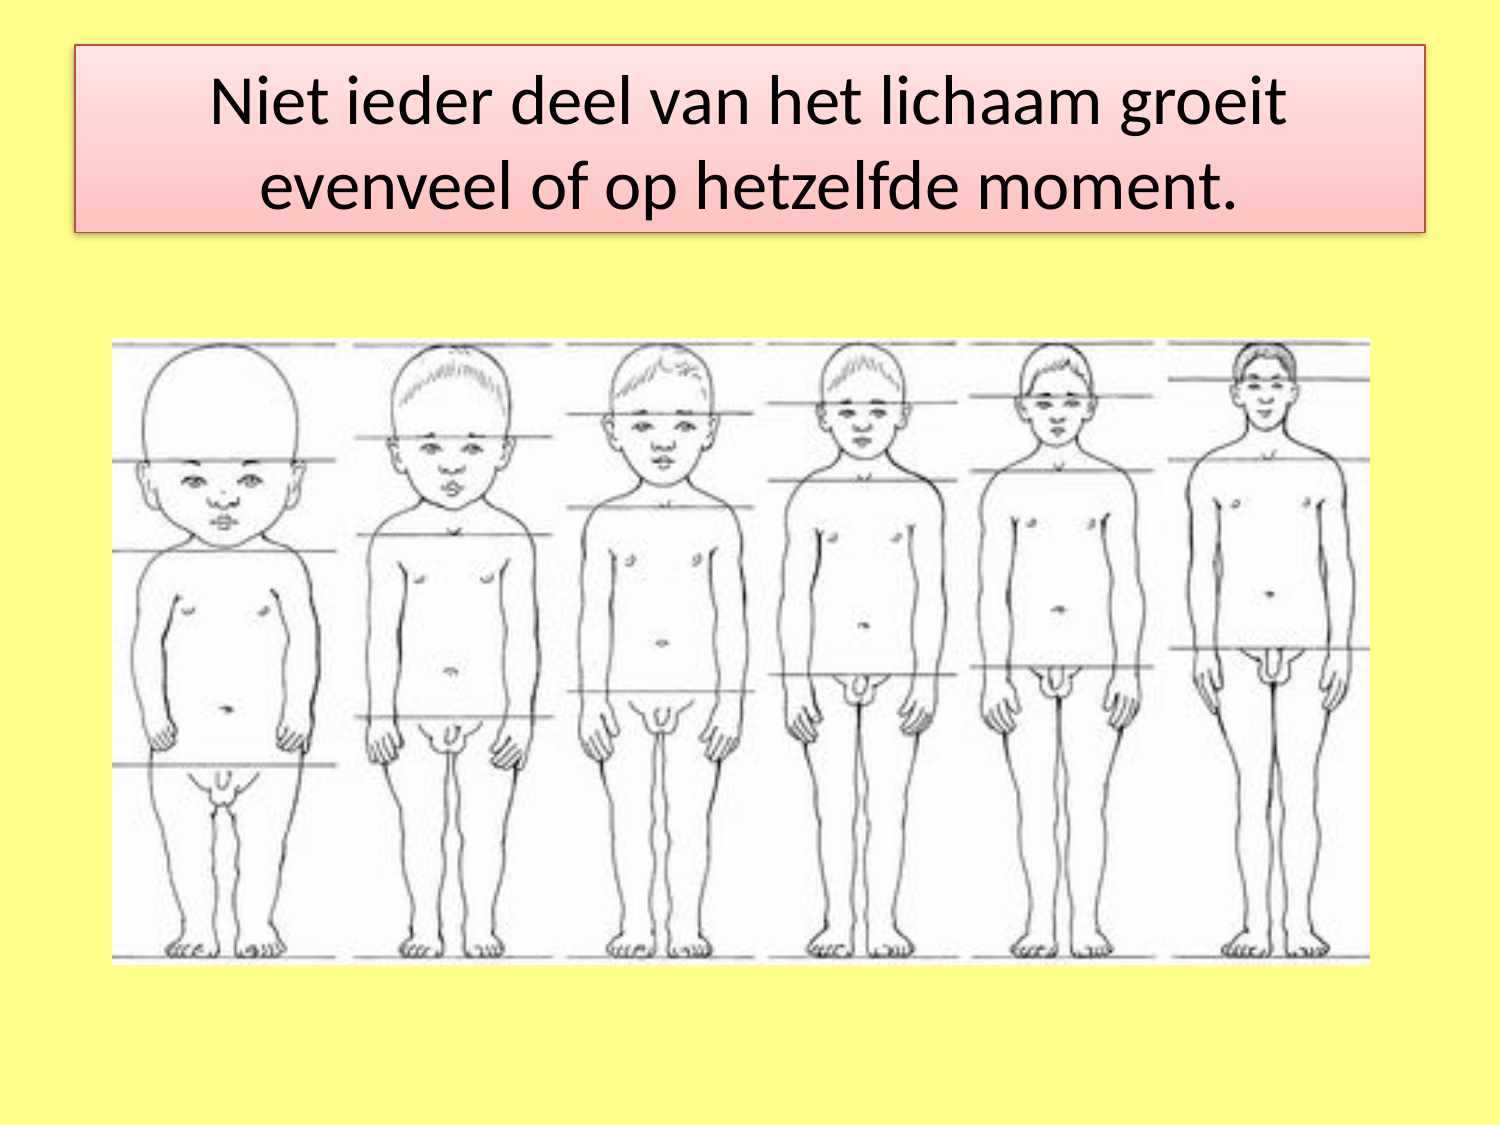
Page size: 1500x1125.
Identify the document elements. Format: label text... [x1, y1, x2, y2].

picture [111, 337, 1371, 965]
title Niet ieder deel van het lichaam groeit evenveel of op hetzelfde moment. [74, 44, 1426, 233]
